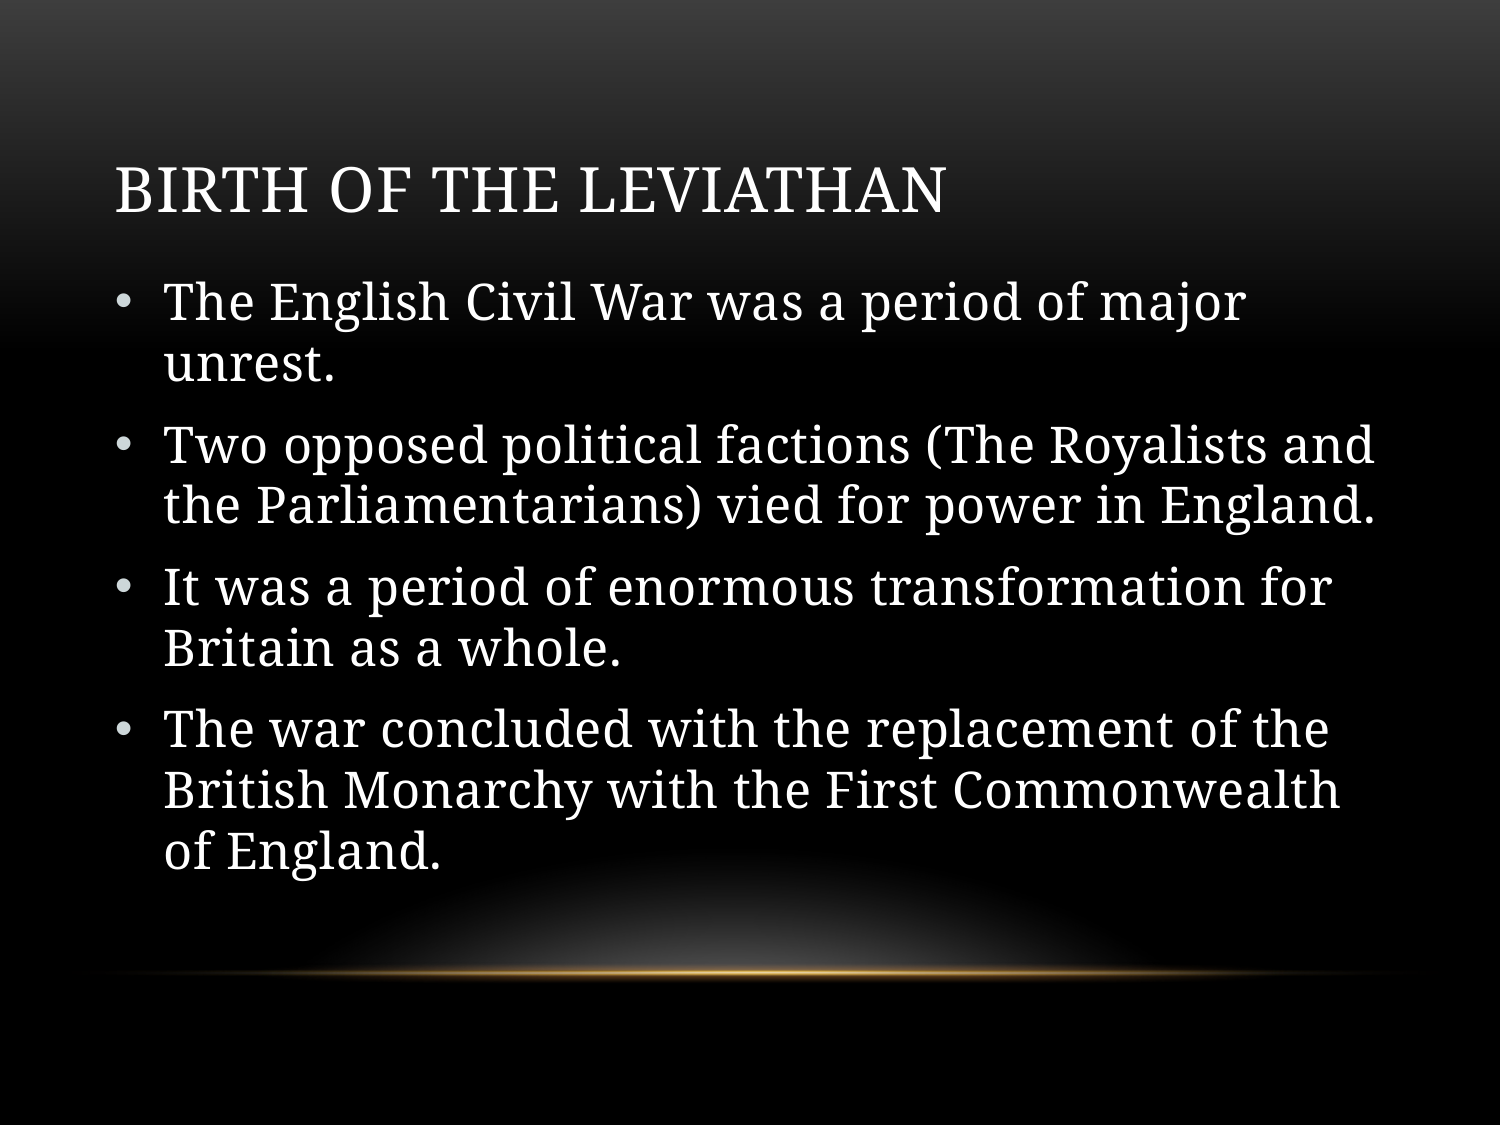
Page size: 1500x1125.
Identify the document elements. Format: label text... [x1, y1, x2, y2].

picture [0, 0, 1500, 1125]
title Birth of the Leviathan [99, 45, 1400, 233]
list The English Civil War was a period of major unrest. Two opposed political factions (The Royalists and the Parliamentarians) vied for power in England. It was a period of enormous transformation for Britain as a whole. The war concluded with the replacement of the British Monarchy with the First Commonwealth of England. [99, 262, 1400, 938]
